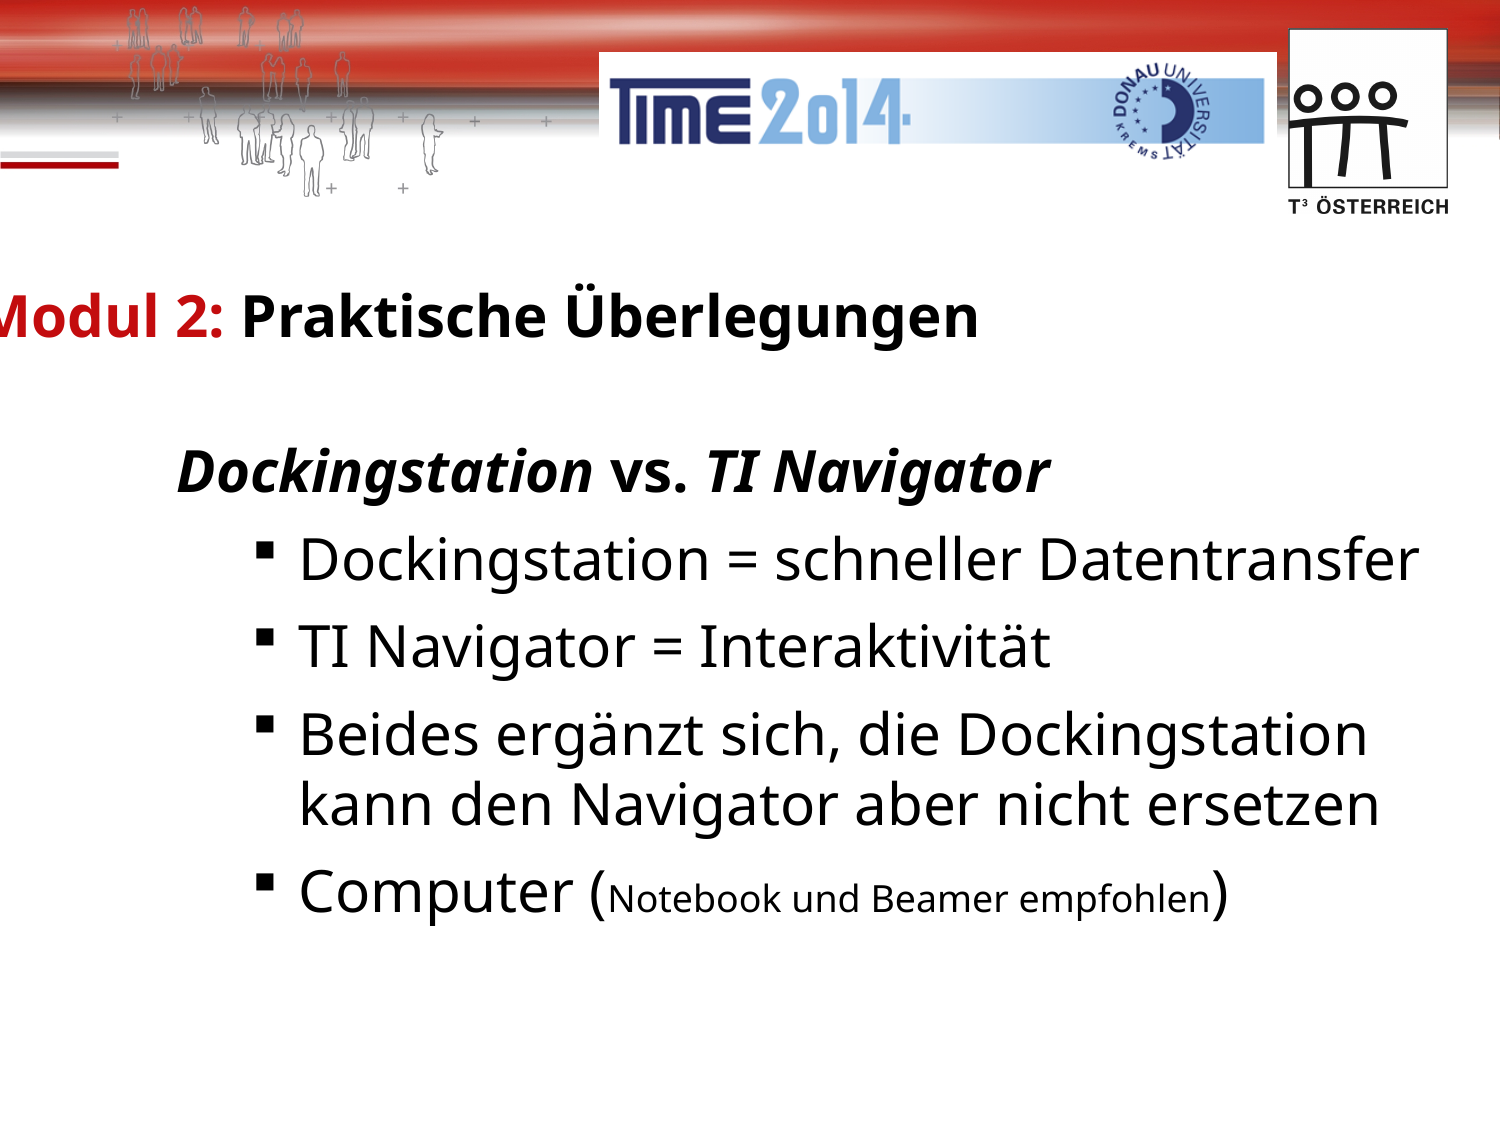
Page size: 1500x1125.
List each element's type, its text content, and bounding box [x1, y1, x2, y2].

text_box Modul 2: Praktische Überlegungen [0, 271, 1307, 402]
picture [0, 0, 1500, 214]
text_box Dockingstation vs. TI Navigator Dockingstation = schneller Datentransfer TI Navigator = Interaktivität Beides ergänzt sich, die Dockingstation kann den Navigator aber nicht ersetzen Computer (Notebook und Beamer empfohlen) [161, 427, 1455, 932]
